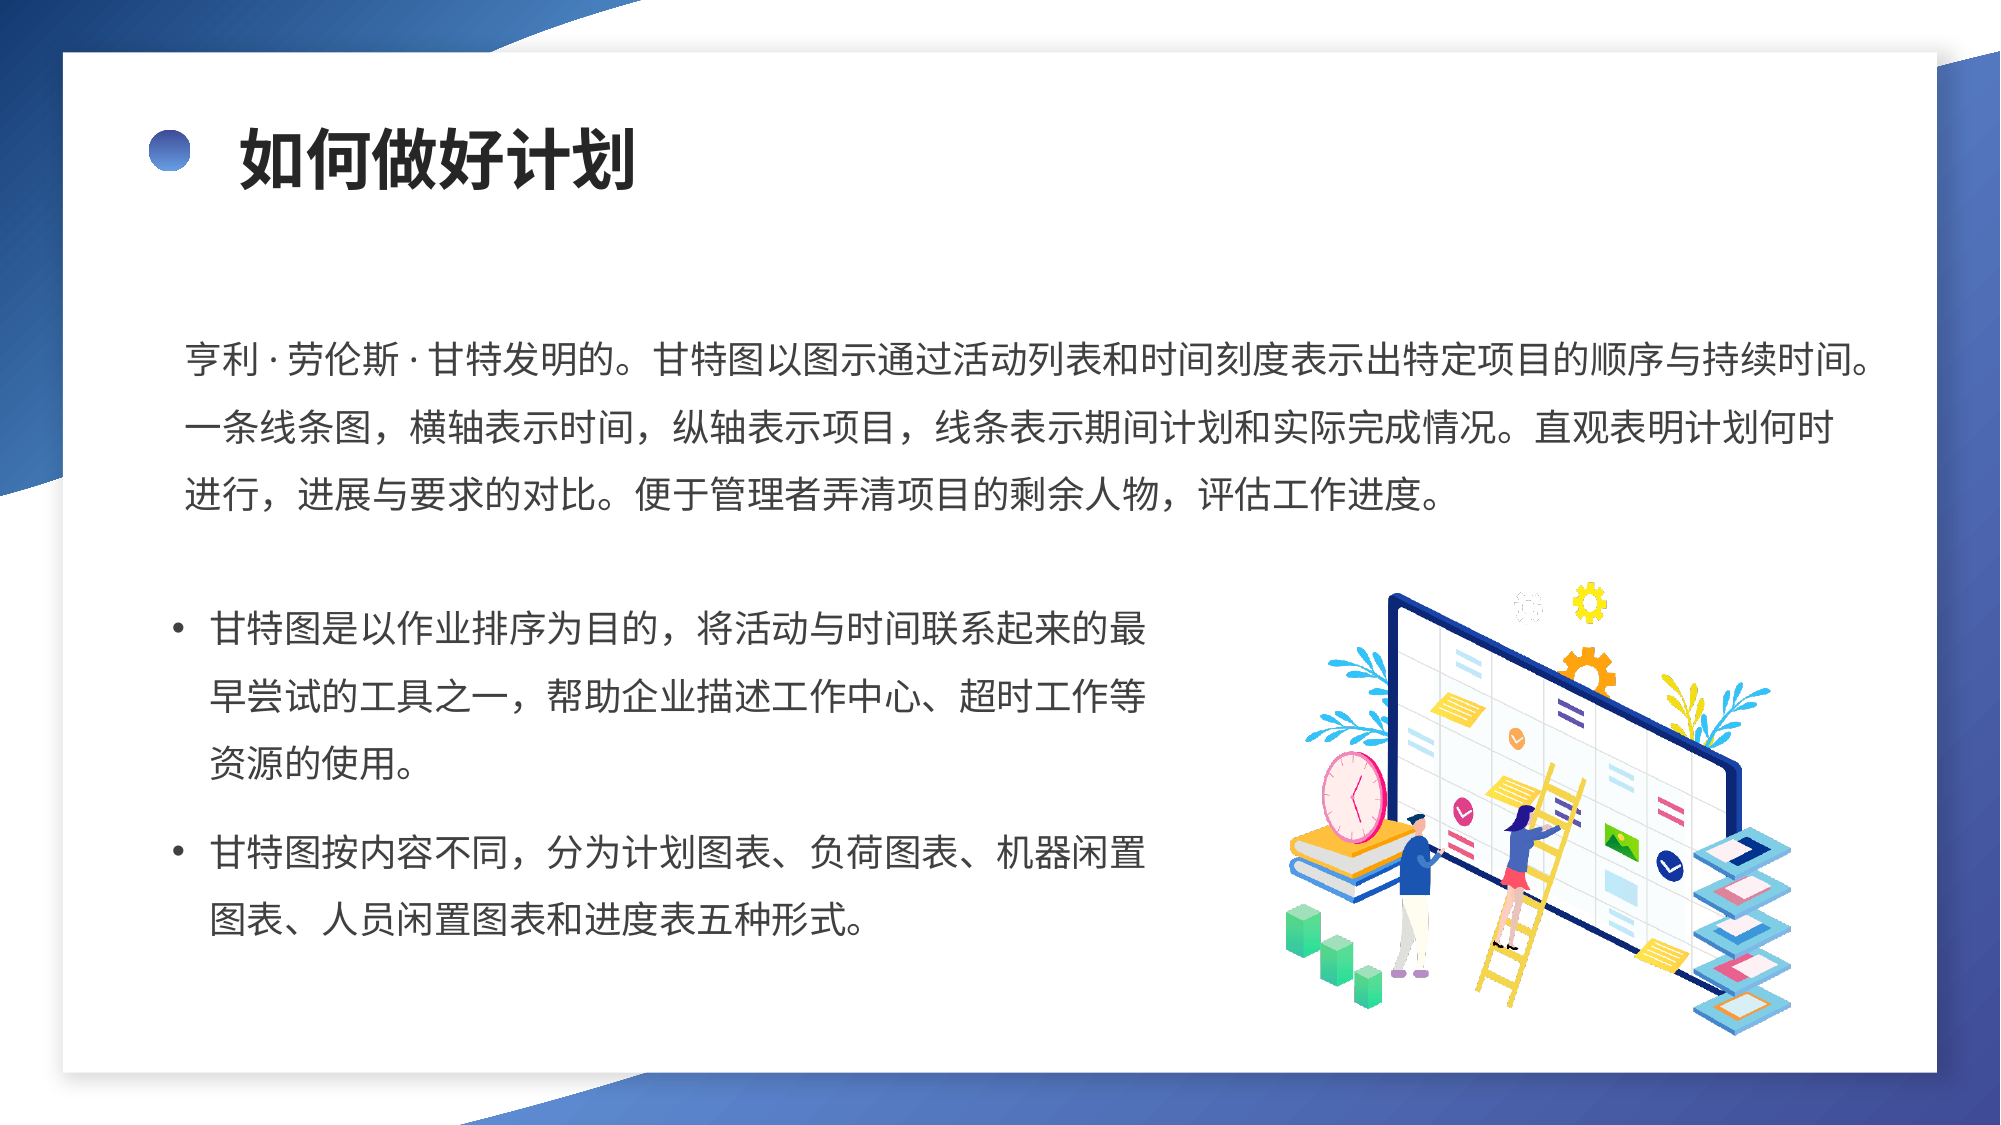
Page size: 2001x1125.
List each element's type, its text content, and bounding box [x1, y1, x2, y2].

text_box [456, 50, 2000, 1125]
picture [1245, 508, 1831, 1094]
text_box 亨利·劳伦斯·甘特发明的。甘特图以图示通过活动列表和时间刻度表示出特定项目的顺序与持续时间。一条线条图，横轴表示时间，纵轴表示项目，线条表示期间计划和实际完成情况。直观表明计划何时进行，进展与要求的对比。便于管理者弄清项目的剩余人物，评估工作进度。 [169, 301, 1869, 529]
text_box [62, 51, 1938, 1074]
text_box [147, 128, 192, 173]
text_box 甘特图是以作业排序为目的，将活动与时间联系起来的最早尝试的工具之一，帮助企业描述工作中心、超时工作等资源的使用。 甘特图按内容不同，分为计划图表、负荷图表、机器闲置图表、人员闲置图表和进度表五种形式。 [157, 508, 1163, 1015]
text_box 如何做好计划 [223, 109, 772, 189]
text_box [0, 0, 642, 497]
